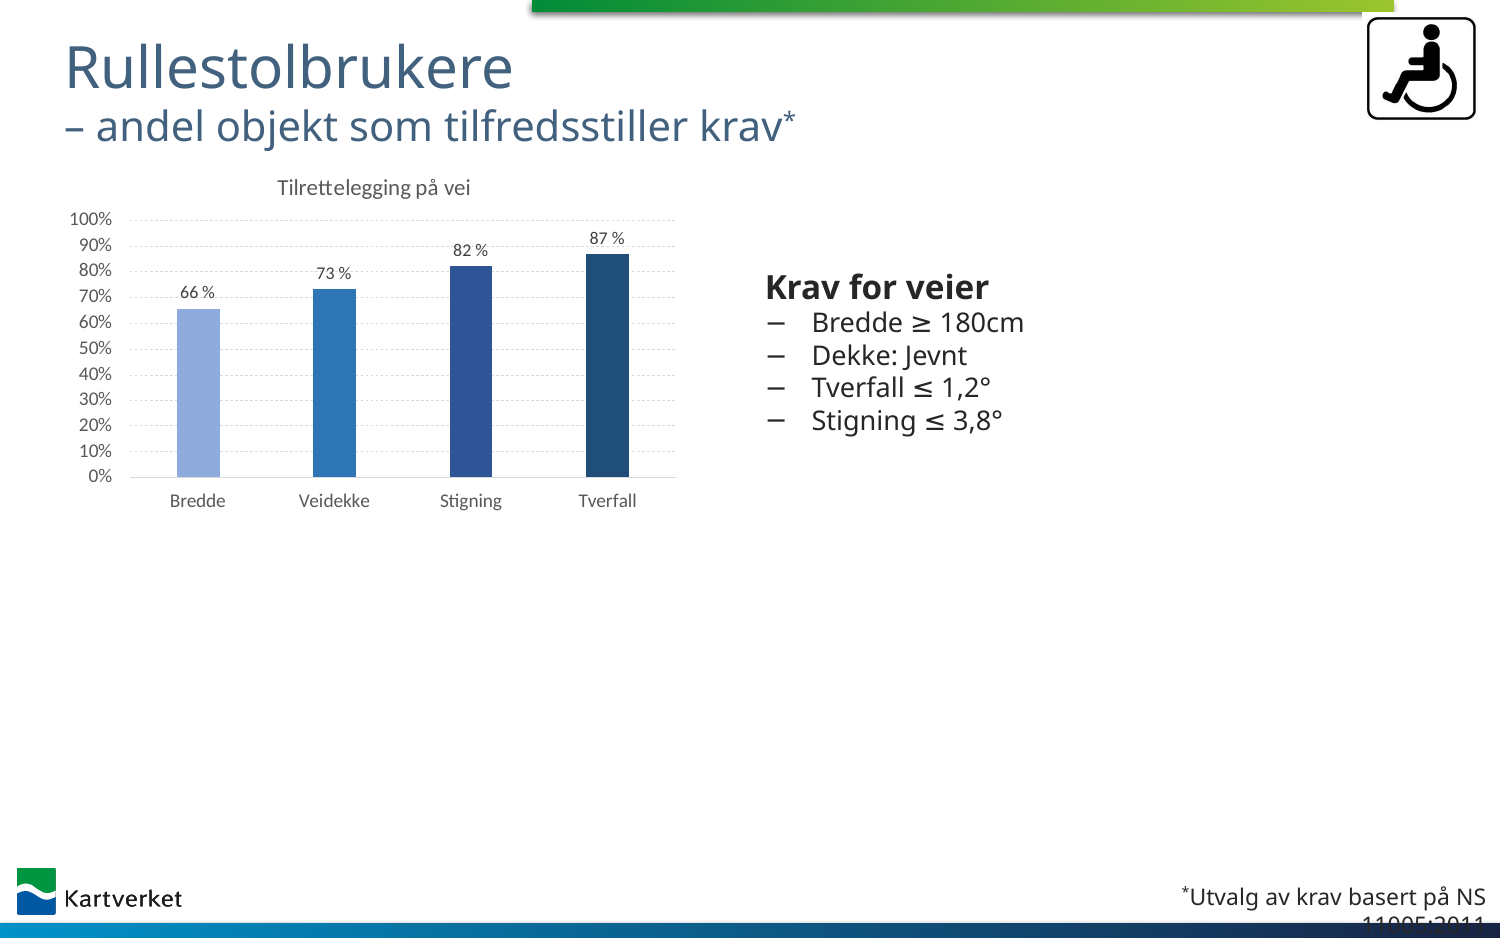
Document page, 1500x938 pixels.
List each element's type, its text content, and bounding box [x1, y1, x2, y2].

picture [1362, 12, 1481, 126]
text_box Rullestolbrukere – andel objekt som tilfredsstiller krav* [49, 25, 1431, 158]
text_box Krav for veier Bredde ≥ 180cm Dekke: Jevnt Tverfall ≤ 1,2° Stigning ≤ 3,8° [750, 258, 1234, 444]
text_box *Utvalg av krav basert på NS 11005:2011 [1068, 873, 1500, 938]
picture [62, 166, 687, 519]
